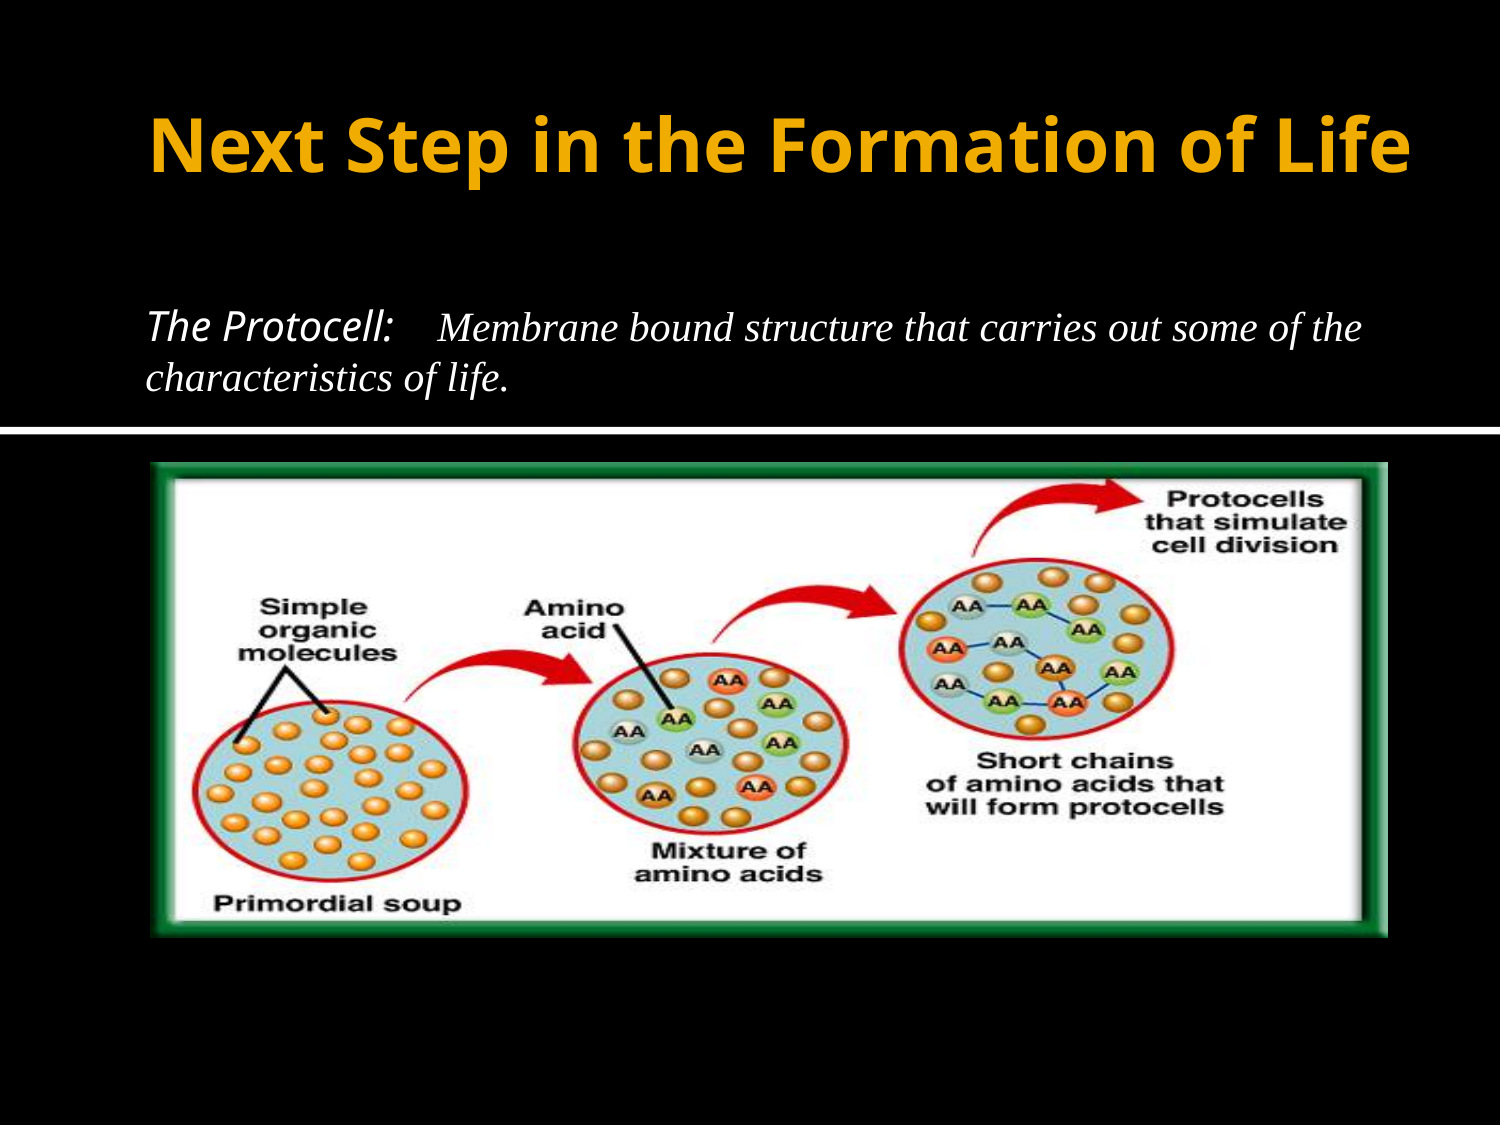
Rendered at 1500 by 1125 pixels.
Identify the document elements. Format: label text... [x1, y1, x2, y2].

list The Protocell: Membrane bound structure that carries out some of the characteristics of life. [121, 299, 1438, 413]
title Next Step in the Formation of Life [123, 19, 1438, 188]
picture [149, 462, 1388, 938]
